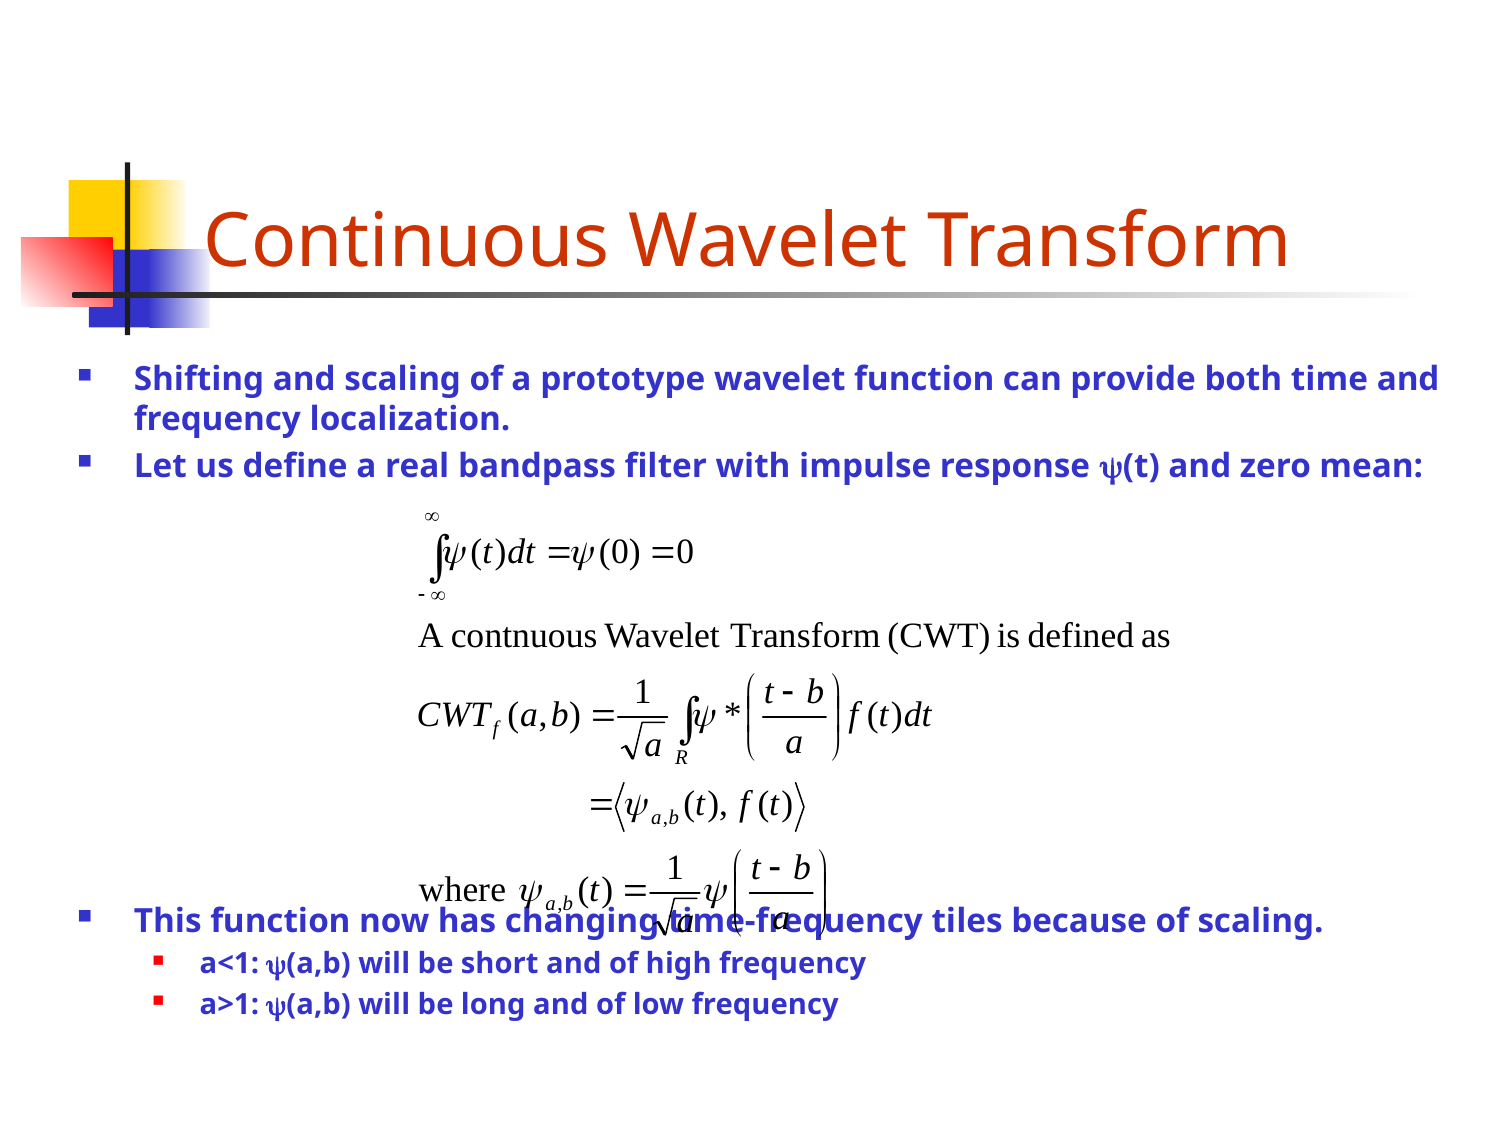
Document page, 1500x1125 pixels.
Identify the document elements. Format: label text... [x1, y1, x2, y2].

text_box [412, 499, 1180, 946]
text_box Shifting and scaling of a prototype wavelet function can provide both time and frequency localization. Let us define a real bandpass filter with impulse response y(t) and zero mean: This function now has changing time-frequency tiles because of scaling. a<1: y(a,b) will be short and of high frequency a>1: y(a,b) will be long and of low frequency [62, 349, 1461, 1025]
title Continuous Wavelet Transform [188, 101, 1468, 289]
